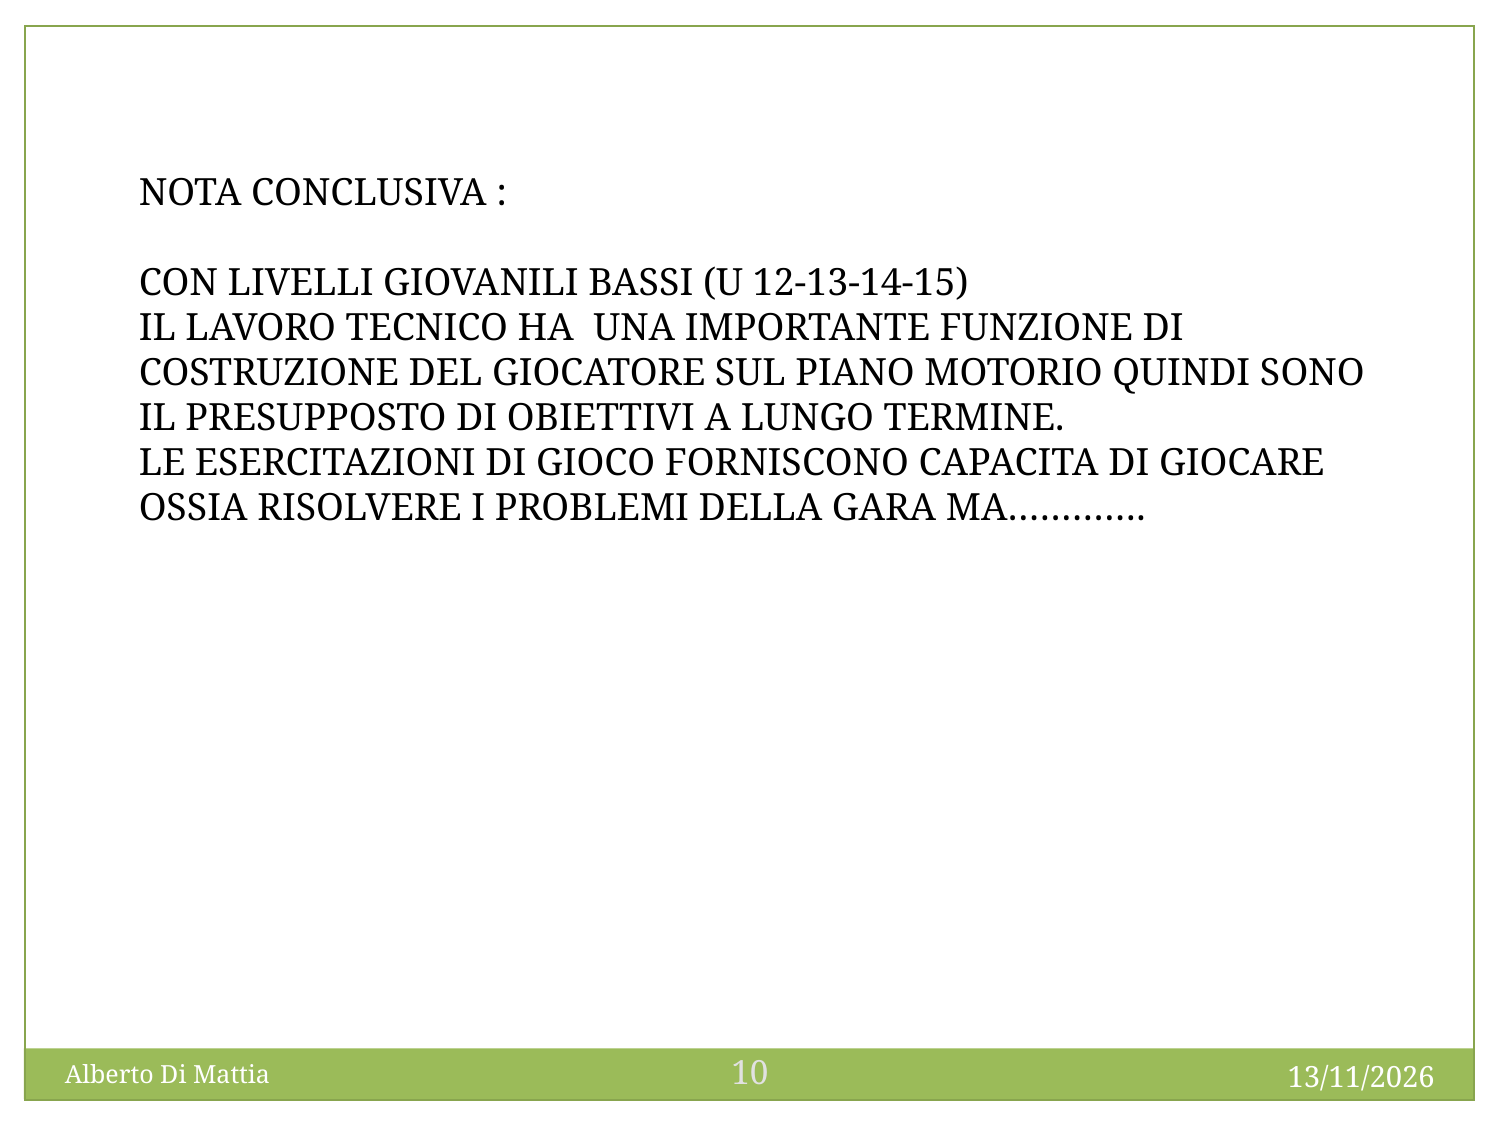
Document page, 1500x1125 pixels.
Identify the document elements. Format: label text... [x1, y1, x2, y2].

slide_number 10 [699, 1037, 800, 1110]
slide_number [950, 1050, 1450, 1111]
footer Alberto Di Mattia [50, 1051, 638, 1112]
text_box NOTA CONCLUSIVA : CON LIVELLI GIOVANILI BASSI (U 12-13-14-15) IL LAVORO TECNICO HA UNA IMPORTANTE FUNZIONE DI COSTRUZIONE DEL GIOCATORE SUL PIANO MOTORIO QUINDI SONO IL PRESUPPOSTO DI OBIETTIVI A LUNGO TERMINE. LE ESERCITAZIONI DI GIOCO FORNISCONO CAPACITA DI GIOCARE OSSIA RISOLVERE I PROBLEMI DELLA GARA MA…………. [123, 160, 1388, 536]
